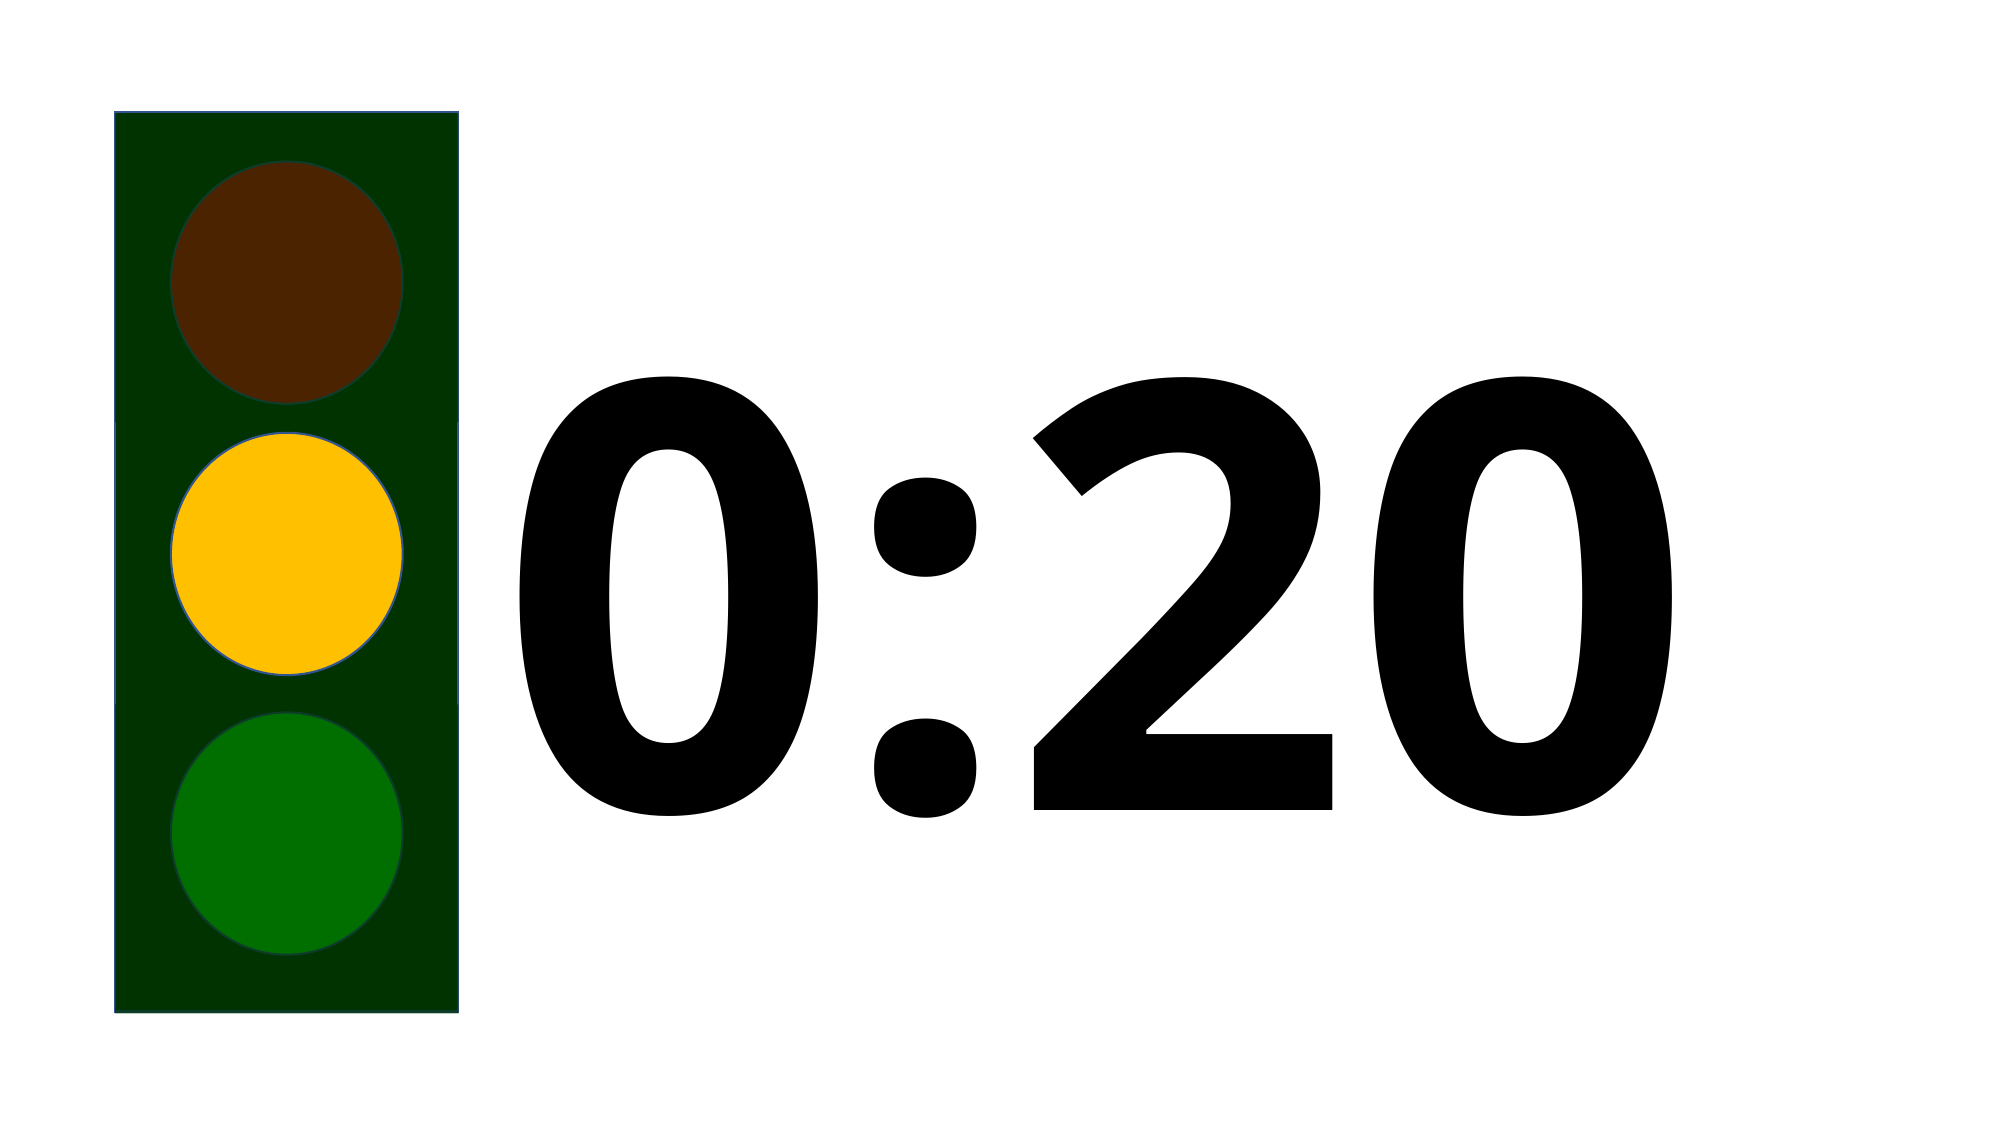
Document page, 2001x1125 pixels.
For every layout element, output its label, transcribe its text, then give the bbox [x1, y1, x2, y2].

text_box [114, 703, 459, 1014]
text_box 0:20 [483, 204, 1924, 938]
text_box [114, 112, 459, 423]
text_box [169, 431, 404, 677]
text_box [114, 423, 459, 703]
